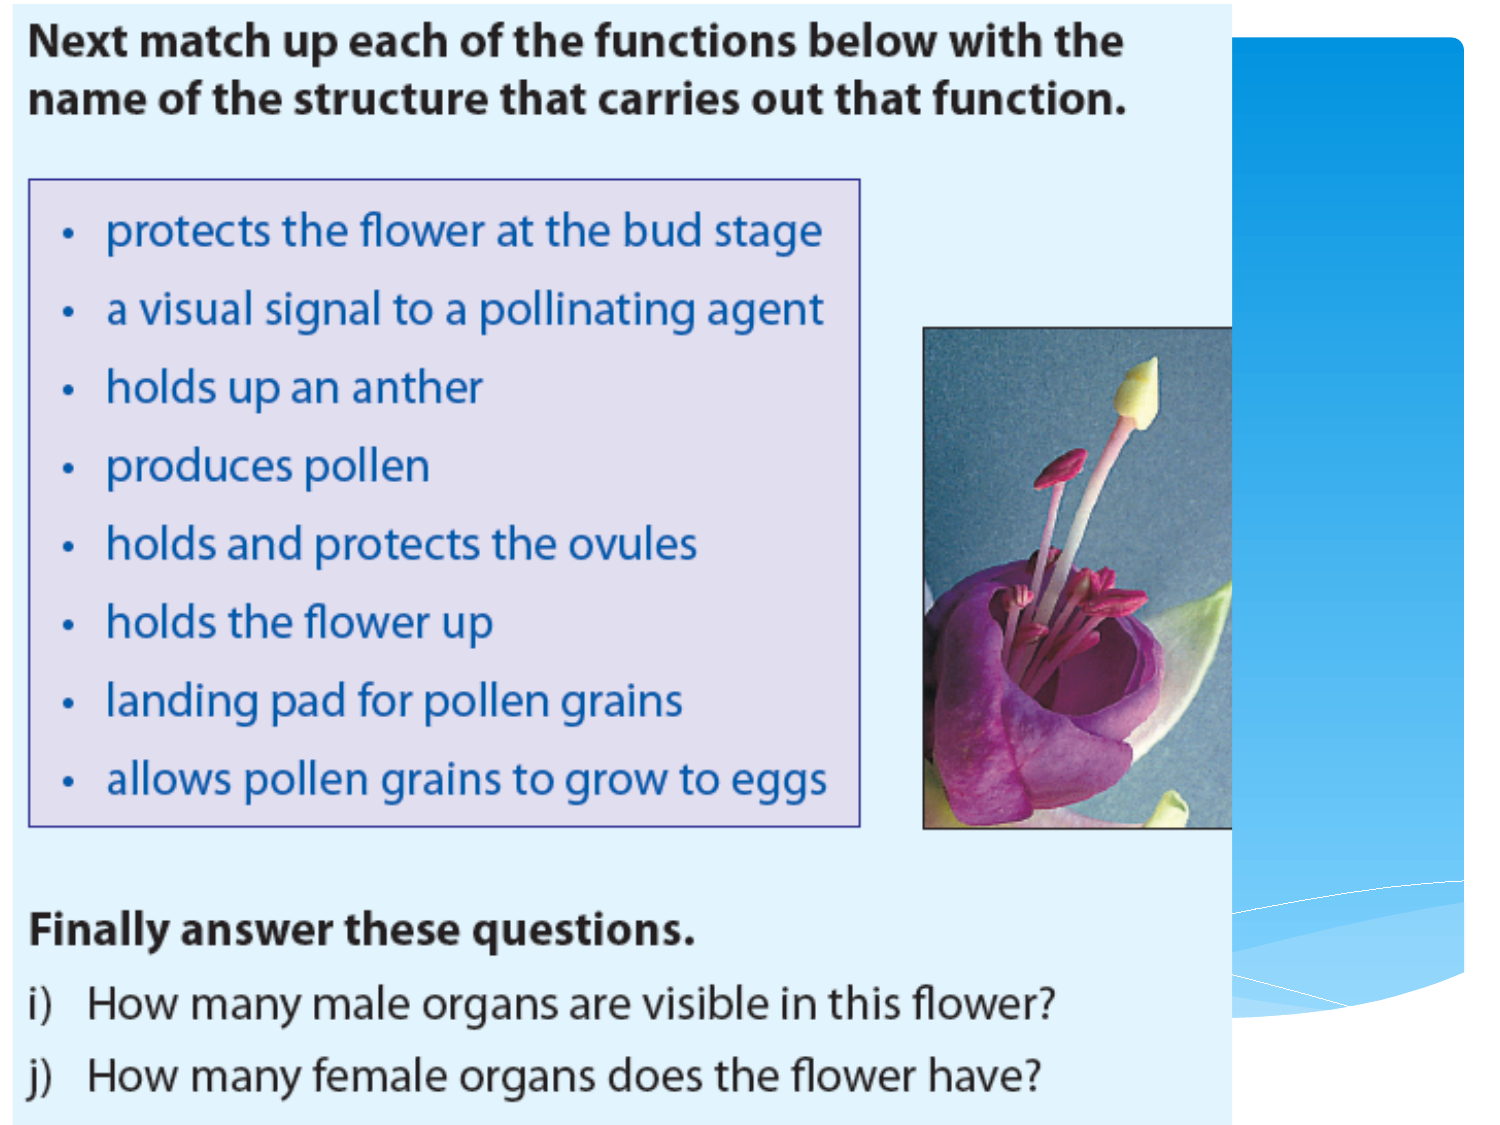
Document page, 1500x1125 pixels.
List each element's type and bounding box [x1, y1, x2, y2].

picture [12, 3, 1233, 1125]
